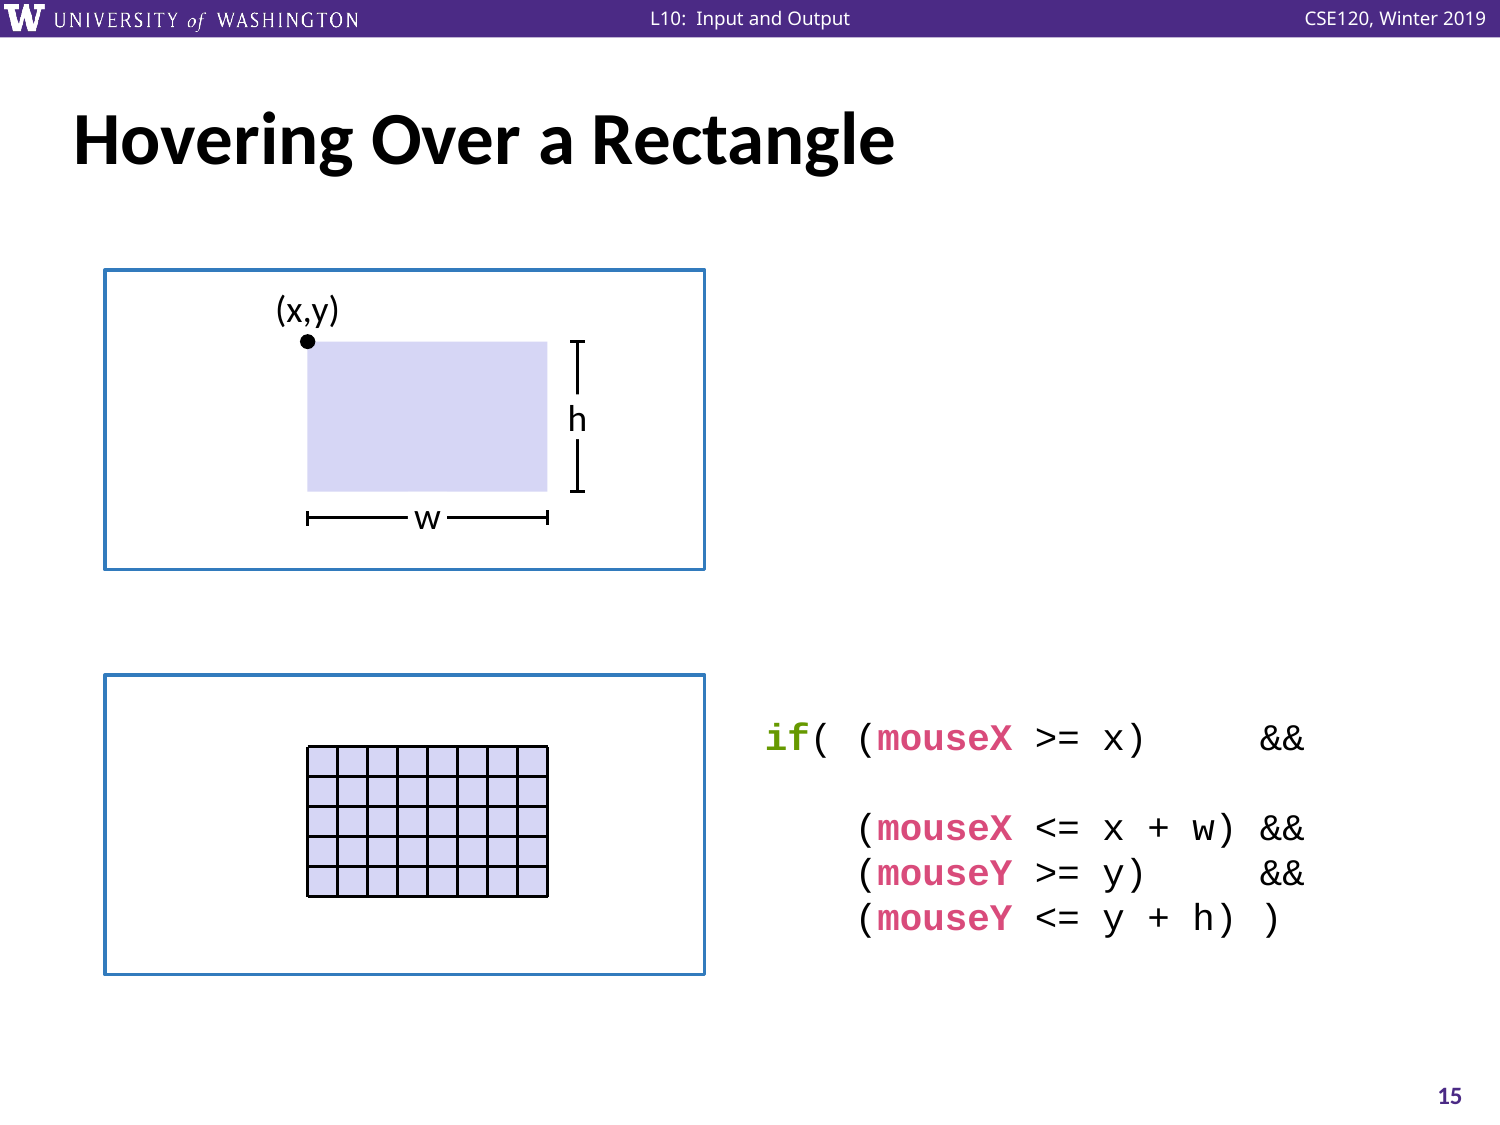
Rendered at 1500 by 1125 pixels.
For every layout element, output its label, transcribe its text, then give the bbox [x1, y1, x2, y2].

slide_number 15 [1400, 1065, 1500, 1125]
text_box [269, 284, 593, 530]
picture [4, 4, 358, 32]
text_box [104, 674, 706, 976]
title Hovering Over a Rectangle [58, 71, 1438, 198]
text_box [104, 269, 705, 570]
text_box if( (mouseX >= x) && (mouseX <= x + w) && (mouseY >= y) && (mouseY <= y + h) ) [749, 674, 1350, 975]
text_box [124, 711, 1306, 932]
